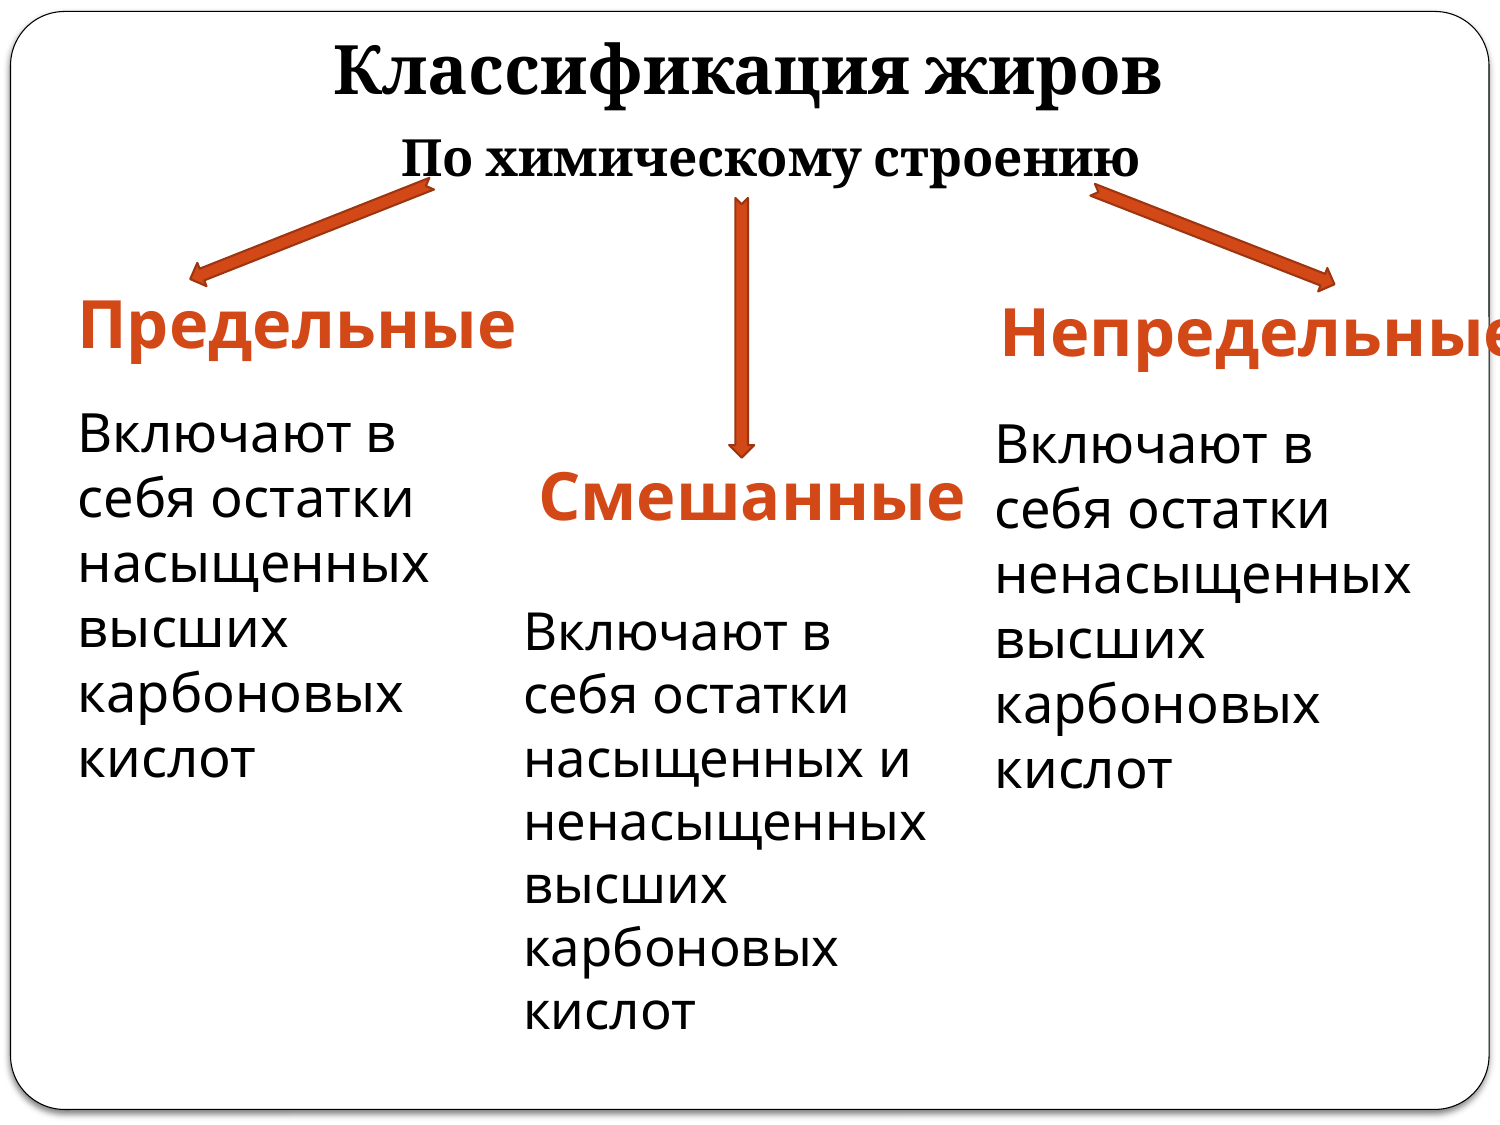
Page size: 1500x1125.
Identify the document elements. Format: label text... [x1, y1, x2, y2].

text_box [728, 196, 756, 459]
text_box Включают в себя остатки насыщенных и ненасыщенных высших карбоновых кислот [508, 527, 958, 1116]
list Включают в себя остатки насыщенных высших карбоновых кислот [62, 326, 513, 914]
text_box Смешанные [503, 418, 1117, 544]
text_box [189, 176, 436, 288]
list Включают в себя остатки ненасыщенных высших карбоновых кислот [979, 402, 1459, 1024]
title Классификация жиров По химическому строению [29, 17, 1305, 205]
text_box [1089, 182, 1336, 293]
list Непредельные [984, 251, 1500, 378]
list Предельные [42, 245, 656, 372]
